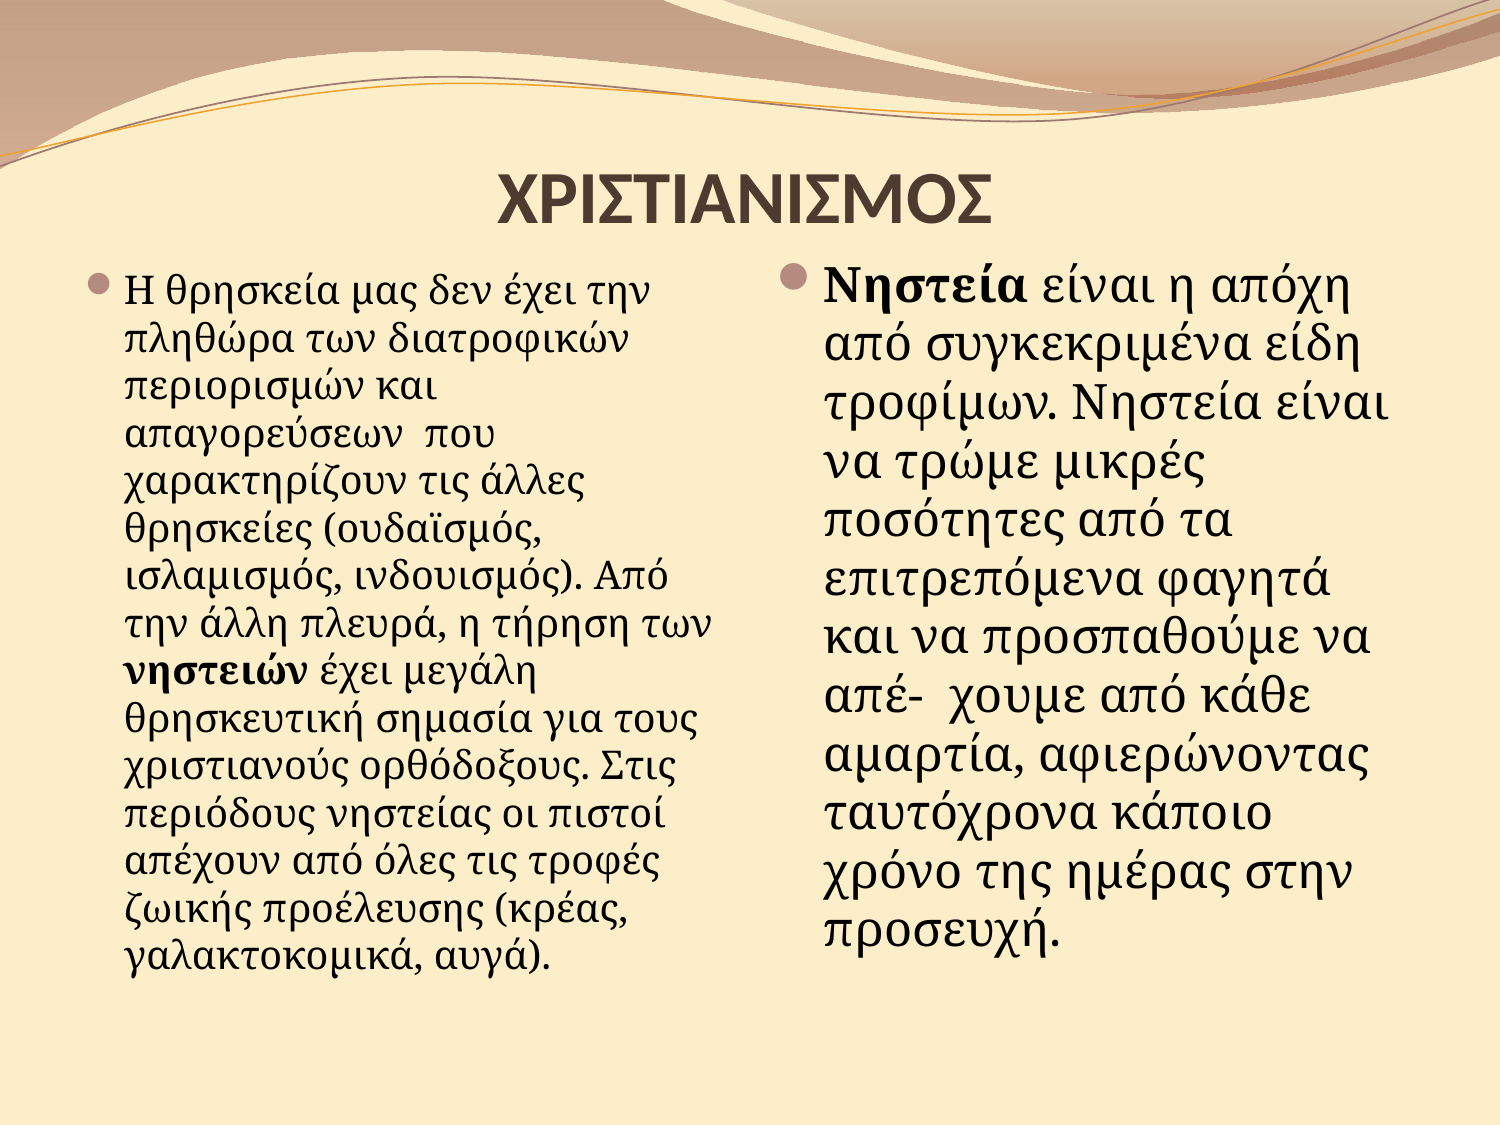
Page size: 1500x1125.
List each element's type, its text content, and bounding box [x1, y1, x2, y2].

list H θρησκεία μας δεν έχει την πληθώρα των διατροφικών περιορισμών και απαγορεύσεων που χαρακτηρίζουν τις άλλες θρησκείες (ουδαϊσμός, ισλαμισμός, ινδουισμός). Aπό την άλλη πλευρά, η τήρηση των νηστειών έχει μεγάλη θρησκευτική σημασία για τους χριστιανούς ορθόδοξους. Στις περιόδους νηστείας οι πιστοί απέχουν από όλες τις τροφές ζωικής προέλευσης (κρέας, γαλακτοκομικά, αυγά). [70, 257, 733, 986]
title ΧΡΙΣΤΙΑΝΙΣΜΟΣ [70, 140, 1421, 329]
list Νηστεία είναι η απόχη από συγκεκριμένα είδη τροφίμων. Νηστεία είναι να τρώμε μικρές ποσότητες από τα επιτρεπόμενα φαγητά και να προσπαθούμε να απέ- χουμε από κάθε αμαρτία, αφιερώνοντας ταυτόχρονα κάποιο χρόνο της ημέρας στην προσευχή. [761, 246, 1425, 974]
